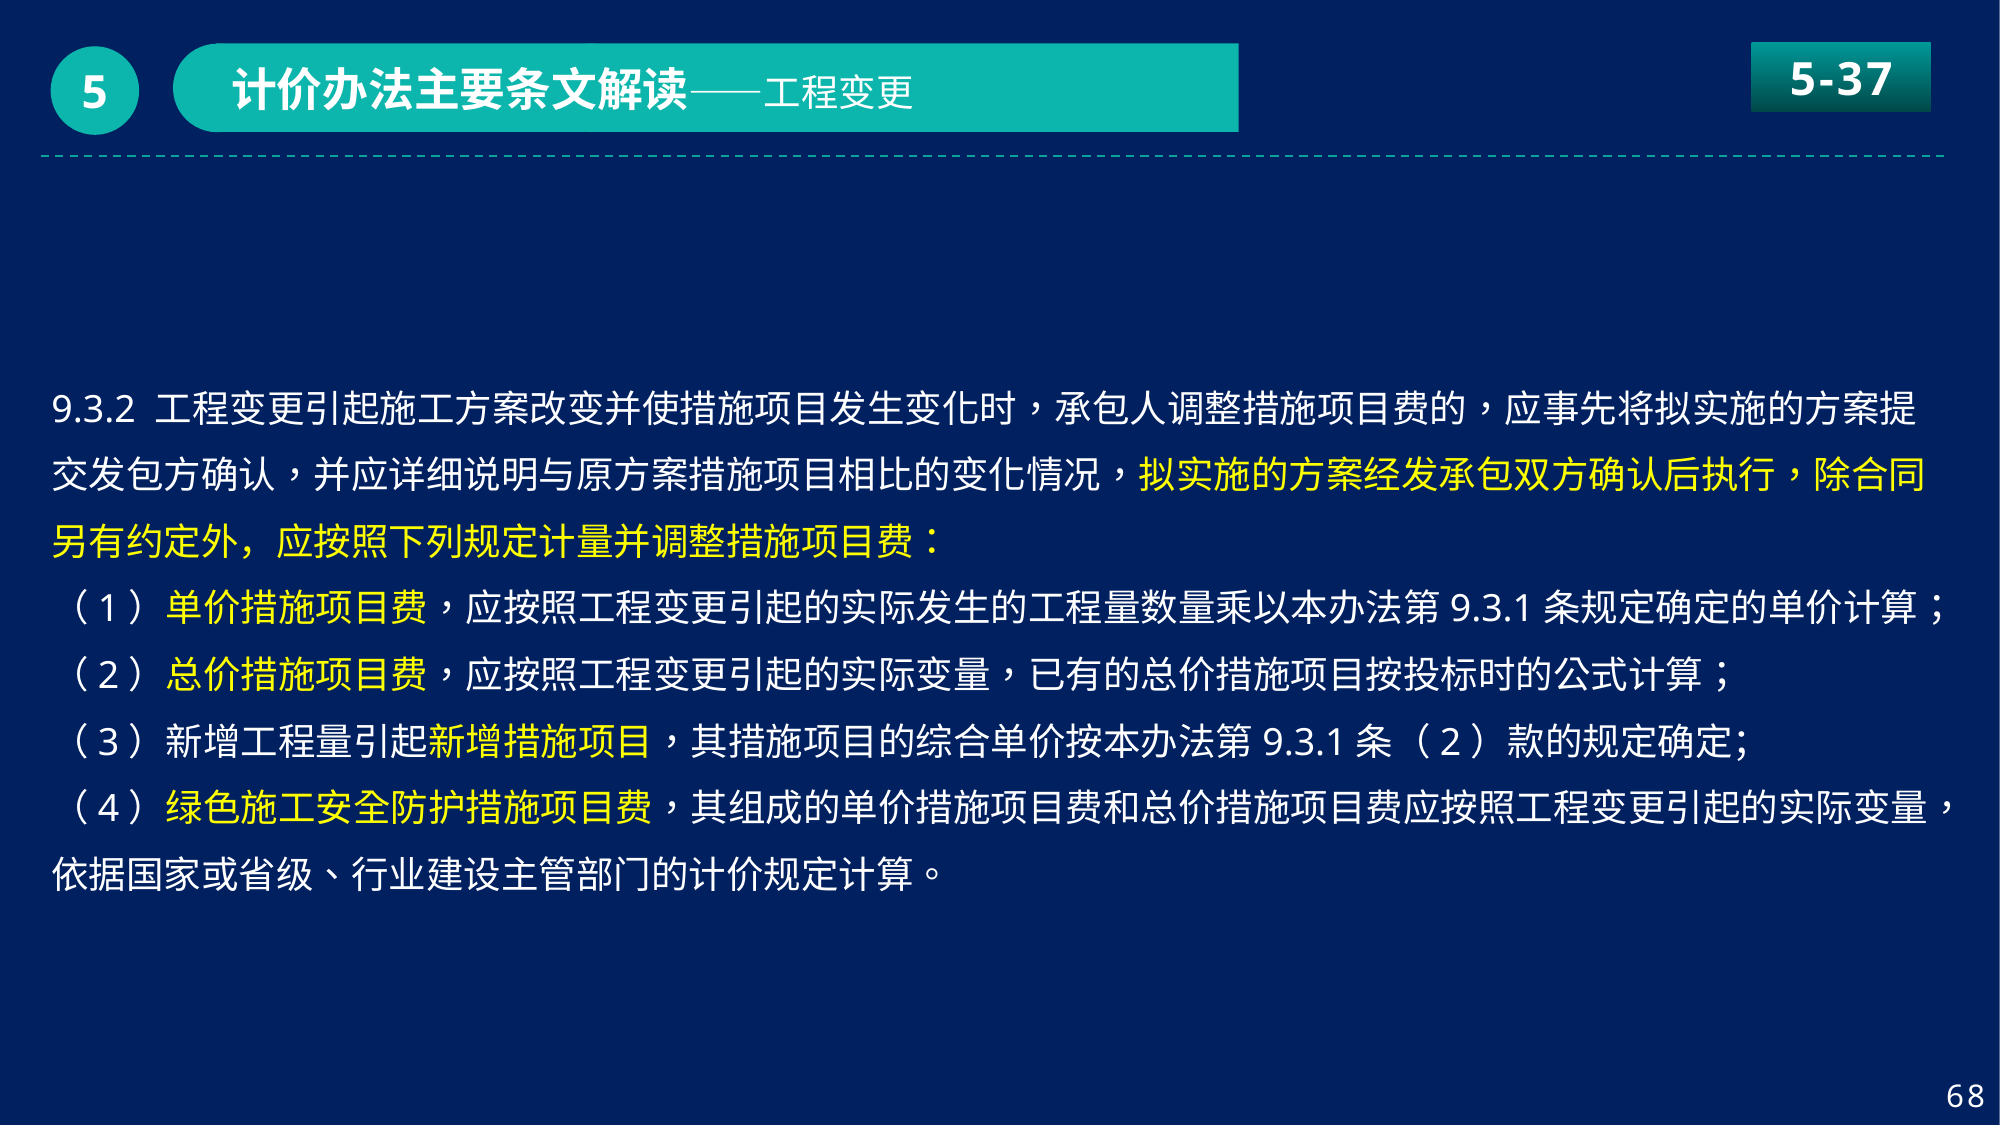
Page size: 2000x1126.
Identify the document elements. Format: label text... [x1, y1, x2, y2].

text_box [40, 43, 1950, 157]
text_box 9.3.2 工程变更引起施工方案改变并使措施项目发生变化时，承包人调整措施项目费的，应事先将拟实施的方案提交发包方确认，并应详细说明与原方案措施项目相比的变化情况，拟实施的方案经发承包双方确认后执行，除合同另有约定外，应按照下列规定计量并调整措施项目费： （1）单价措施项目费，应按照工程变更引起的实际发生的工程量数量乘以本办法第9.3.1条规定确定的单价计算； （2）总价措施项目费，应按照工程变更引起的实际变量，已有的总价措施项目按投标时的公式计算； （3）新增工程量引起新增措施项目，其措施项目的综合单价按本办法第9.3.1条（2）款的规定确定； （4）绿色施工安全防护措施项目费，其组成的单价措施项目费和总价措施项目费应按照工程变更引起的实际变量，依据国家或省级、行业建设主管部门的计价规定计算。 [37, 356, 1954, 903]
text_box 68 [1905, 1065, 2000, 1126]
